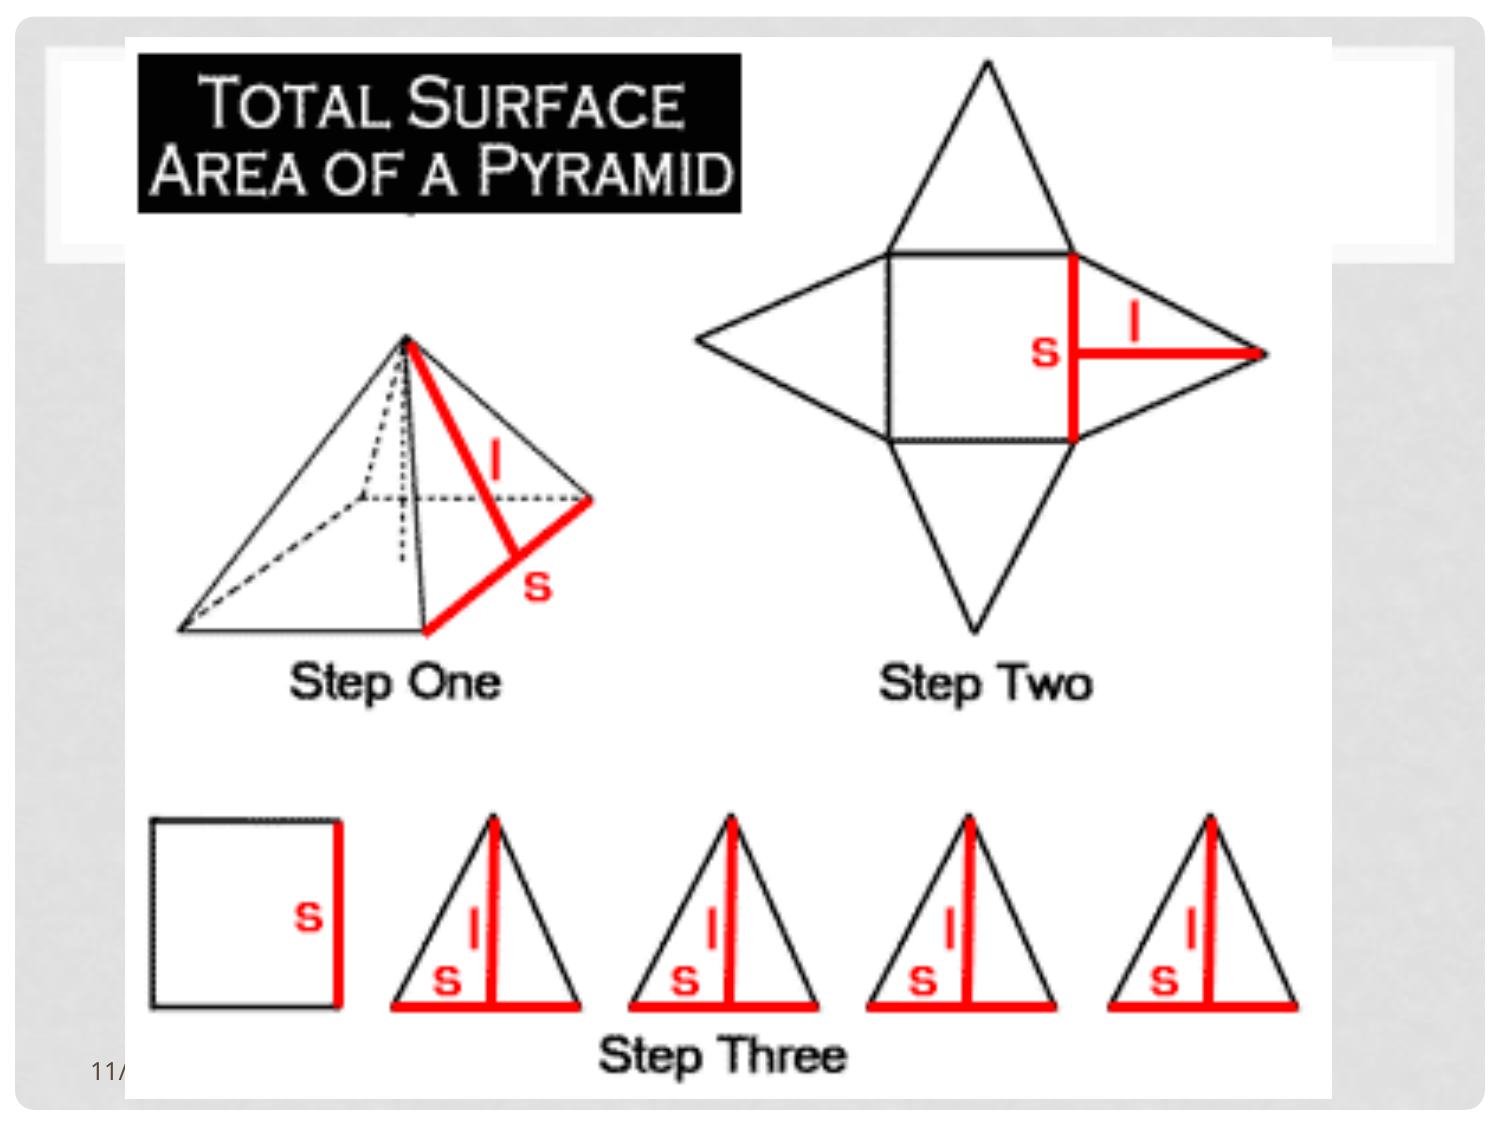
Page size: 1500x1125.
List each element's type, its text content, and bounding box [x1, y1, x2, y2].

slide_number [75, 1042, 425, 1103]
footer SQUARE/KANSAKAR [512, 1099, 988, 1103]
picture [124, 37, 1332, 1099]
